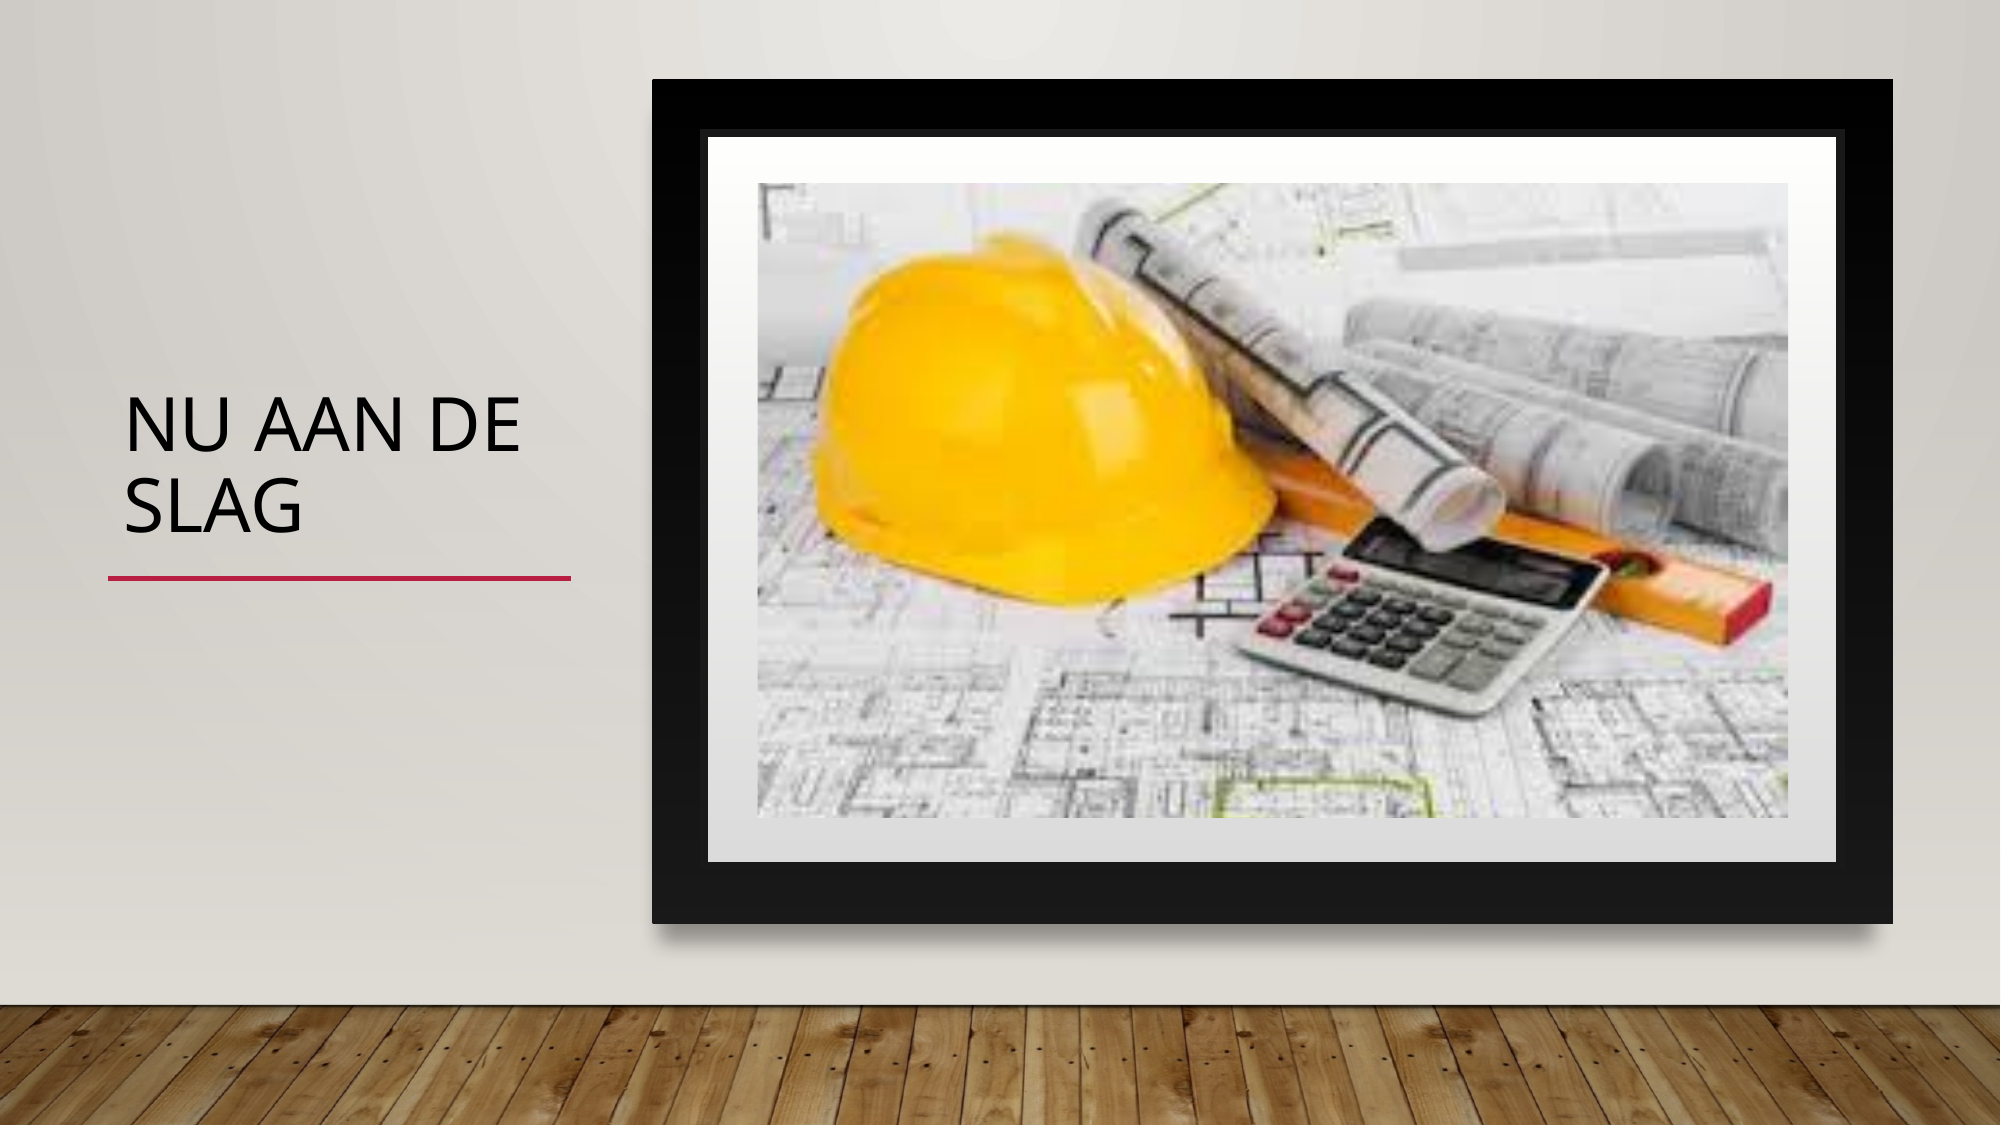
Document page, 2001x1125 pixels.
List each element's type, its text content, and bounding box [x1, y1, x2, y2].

picture [0, 1006, 2000, 1125]
text_box [0, 0, 2000, 330]
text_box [652, 78, 1894, 924]
title Nu aan de slag [108, 241, 572, 549]
text_box [0, 330, 2000, 1004]
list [757, 182, 1789, 818]
